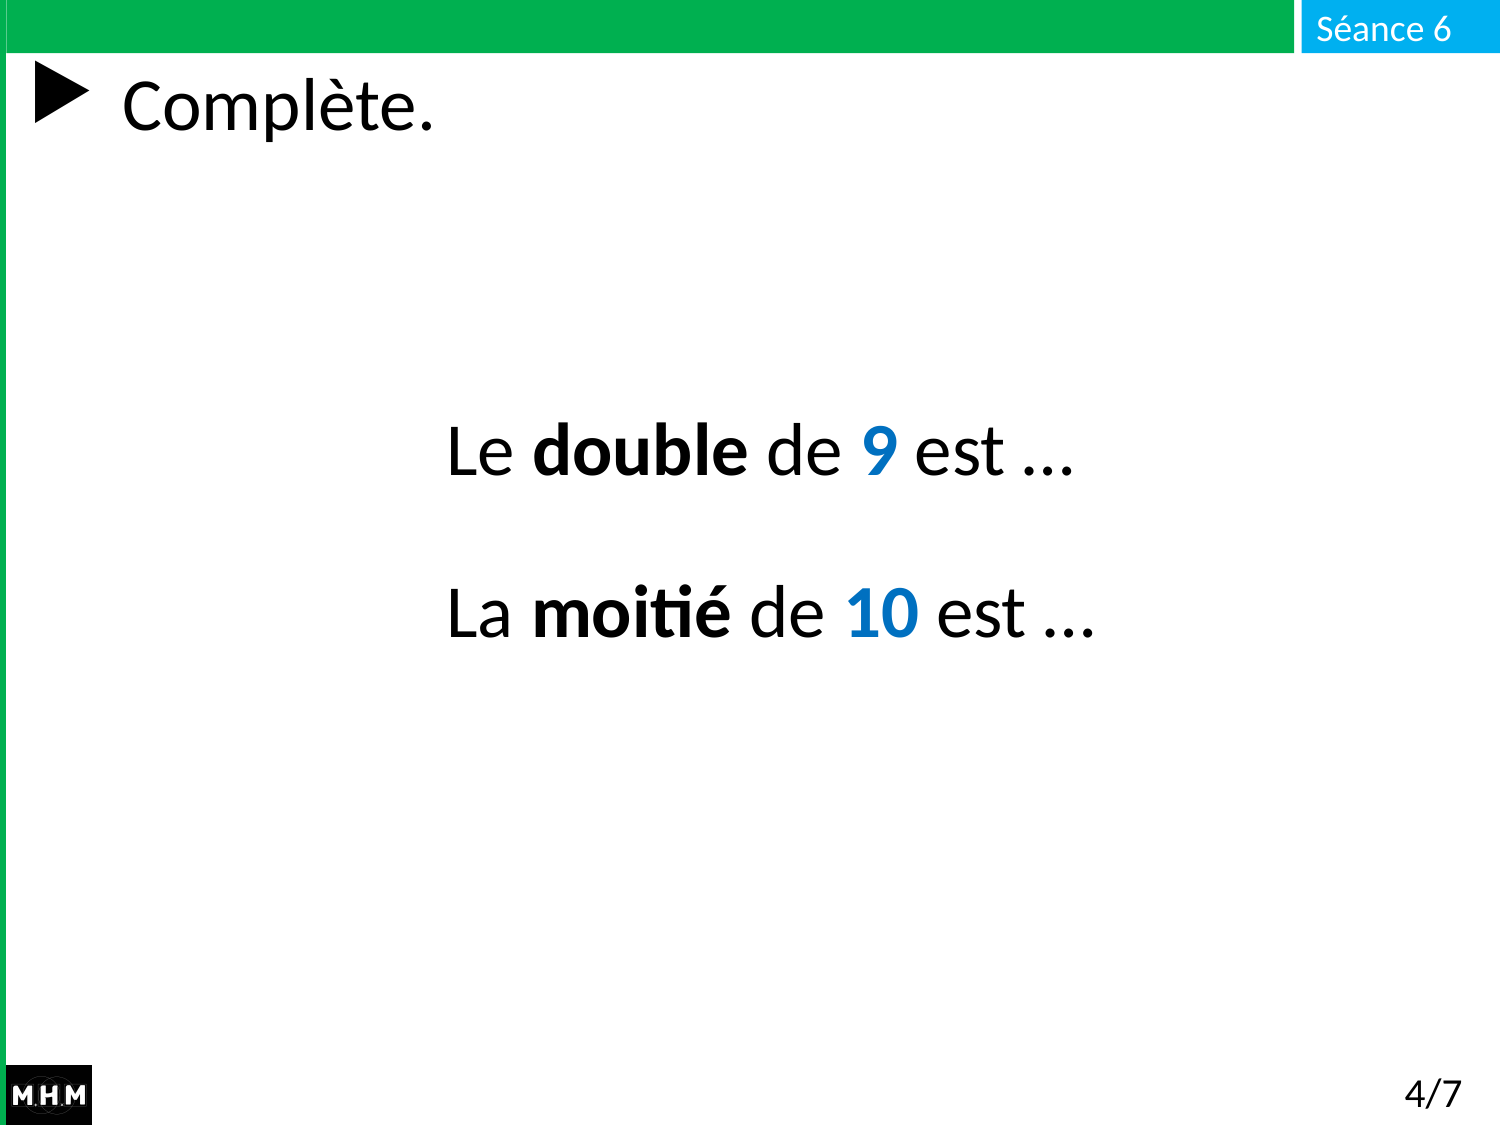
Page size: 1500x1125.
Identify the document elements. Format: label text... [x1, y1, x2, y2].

text_box Le double de 9 est … La moitié de 10 est … [431, 386, 1120, 679]
picture [6, 1065, 92, 1125]
text_box 4/7 [1389, 1064, 1500, 1125]
title Complète. [13, 58, 1397, 154]
